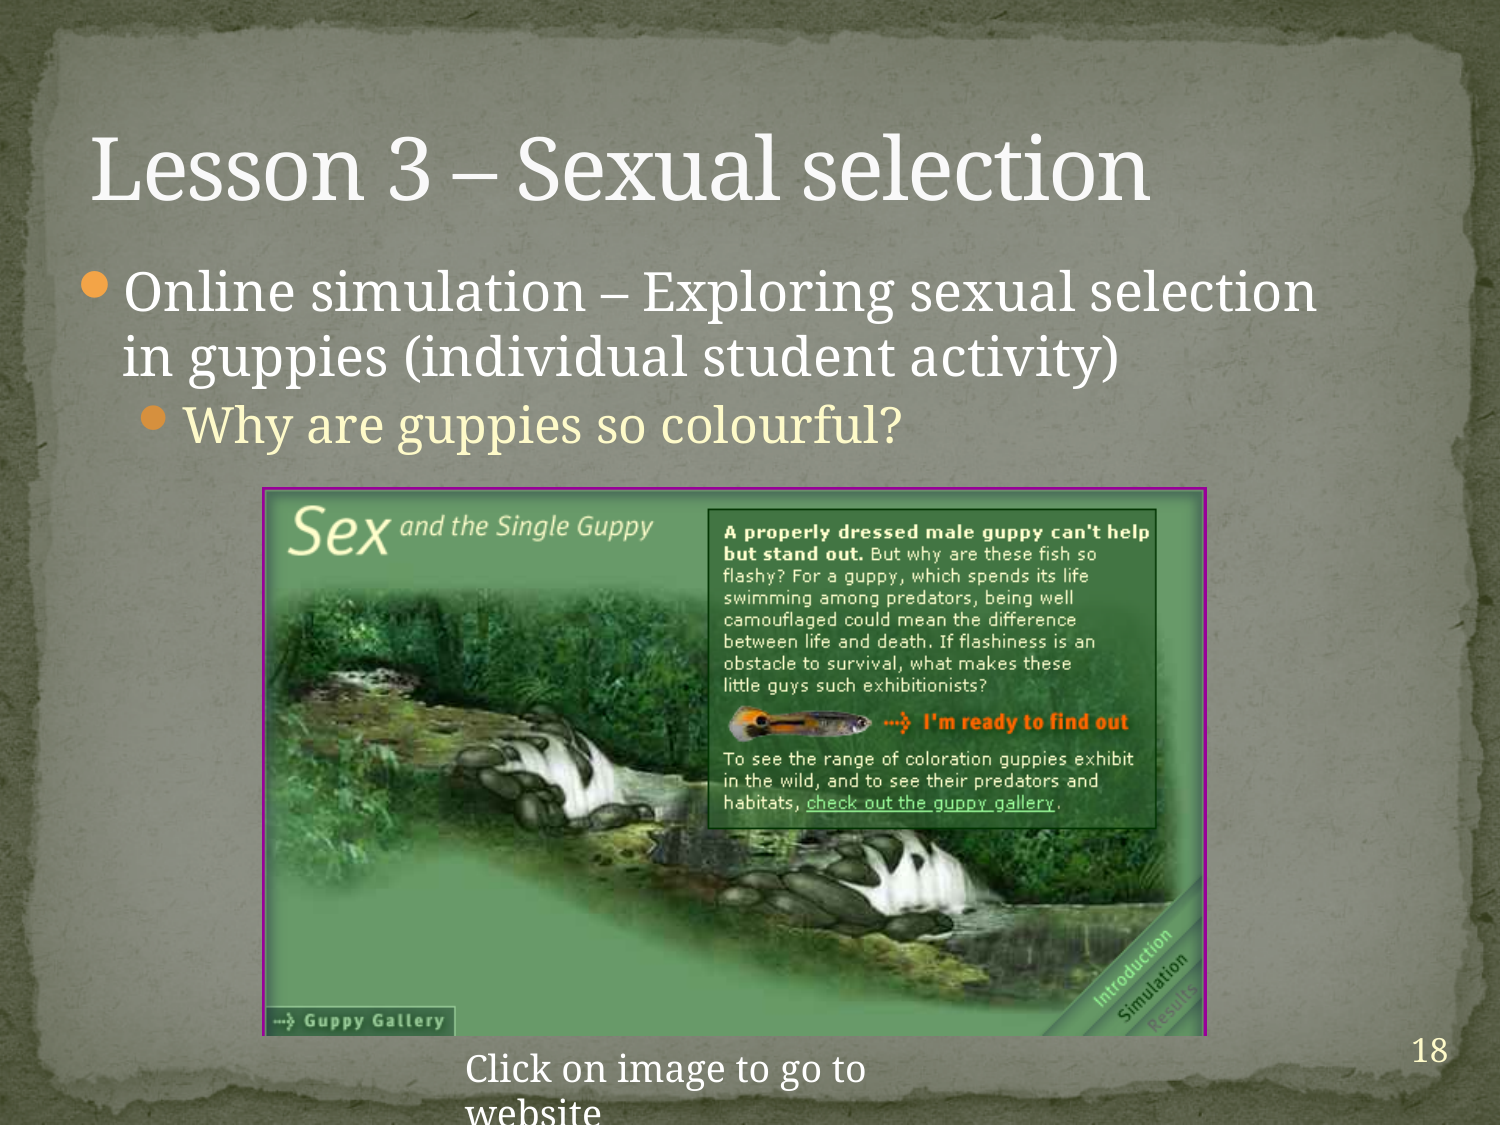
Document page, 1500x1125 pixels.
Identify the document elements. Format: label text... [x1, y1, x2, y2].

list Online simulation – Exploring sexual selection in guppies (individual student activity) Why are guppies so colourful? [62, 249, 1400, 513]
picture [262, 487, 1207, 1036]
text_box Click on image to go to website [450, 1044, 1013, 1125]
slide_number 18 [1379, 1014, 1480, 1089]
title Lesson 3 – Sexual selection [74, 24, 1425, 225]
